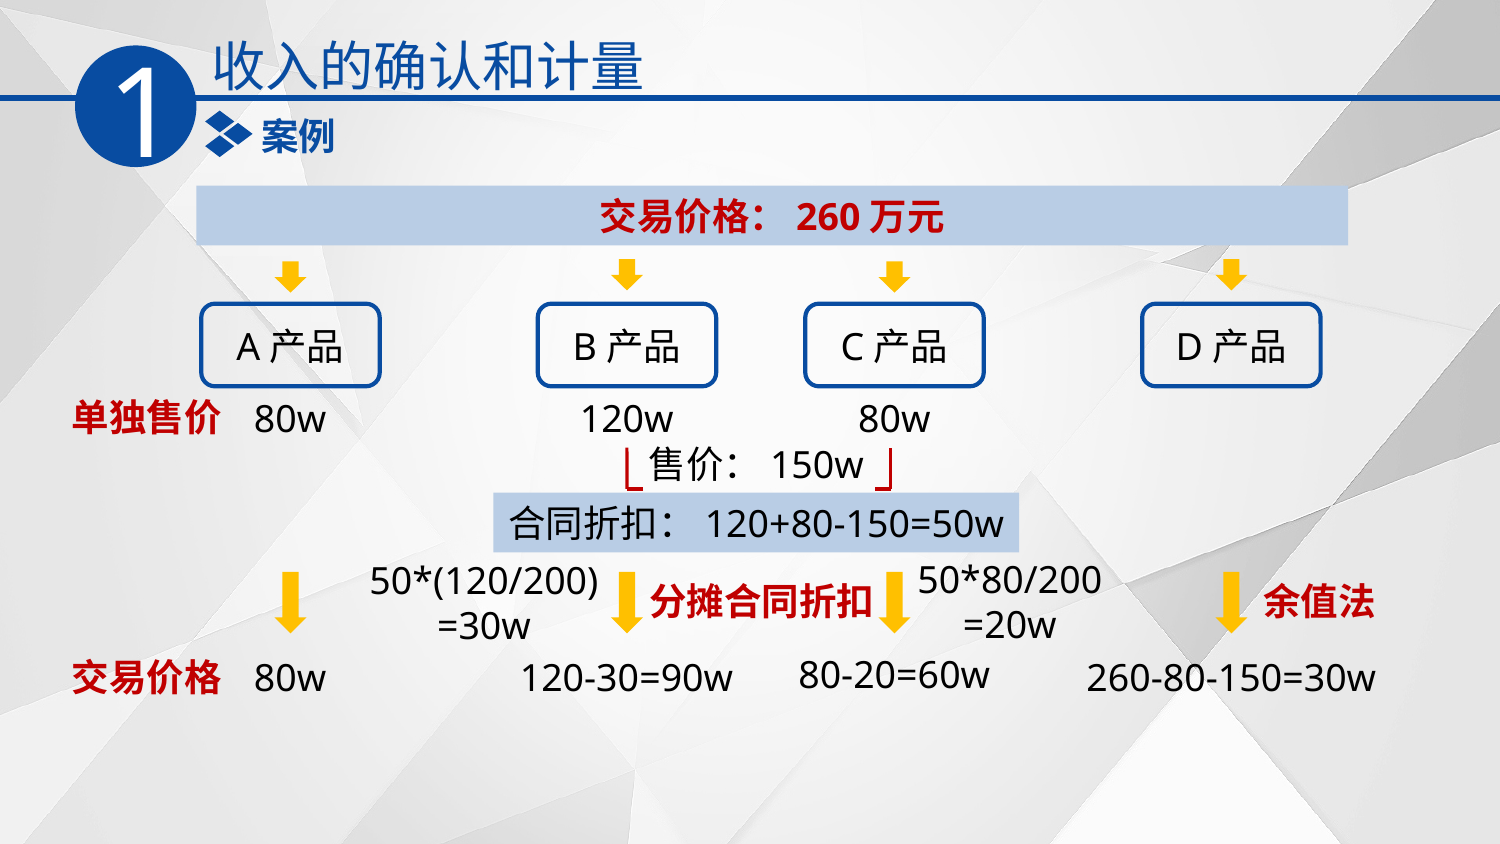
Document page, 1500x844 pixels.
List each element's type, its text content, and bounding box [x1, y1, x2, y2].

text_box D产品 [1142, 303, 1321, 387]
text_box 交易价格 [56, 646, 237, 706]
text_box [1215, 571, 1248, 634]
text_box 案例 [248, 107, 349, 164]
text_box [878, 261, 911, 293]
text_box 120-30=90w [505, 646, 749, 706]
text_box 合同折扣：120+80-150=50w [493, 492, 1020, 553]
text_box 80-20=60w [783, 643, 1006, 704]
text_box 80w [843, 387, 946, 448]
text_box 1 [84, 107, 203, 171]
text_box [223, 122, 253, 145]
text_box [205, 110, 235, 133]
text_box 80w [239, 387, 342, 448]
text_box A产品 [201, 303, 380, 387]
text_box 50*(120/200) =30w [354, 549, 614, 655]
text_box [610, 259, 644, 291]
text_box B产品 [537, 303, 717, 387]
text_box 50*80/200 =20w [902, 548, 1118, 654]
picture [0, 101, 1500, 844]
text_box [205, 135, 235, 158]
text_box 80w [239, 646, 342, 706]
text_box [1215, 259, 1248, 291]
picture [0, 0, 1500, 95]
text_box 售价：150w [633, 433, 879, 492]
text_box [890, 571, 902, 634]
text_box 单独售价 [56, 386, 237, 447]
text_box [274, 261, 307, 293]
text_box 120w [565, 387, 689, 448]
text_box 收入的确认和计量 [198, 37, 792, 92]
text_box 交易价格：260万元 [196, 185, 1349, 246]
text_box [75, 107, 84, 138]
text_box 余值法 [1248, 571, 1391, 631]
text_box [75, 74, 84, 97]
text_box 分摊合同折扣 [634, 571, 890, 631]
text_box C产品 [805, 303, 984, 387]
text_box [614, 571, 634, 634]
text_box 1 [84, 45, 203, 97]
text_box [274, 571, 307, 634]
text_box 260-80-150=30w [1071, 646, 1392, 706]
